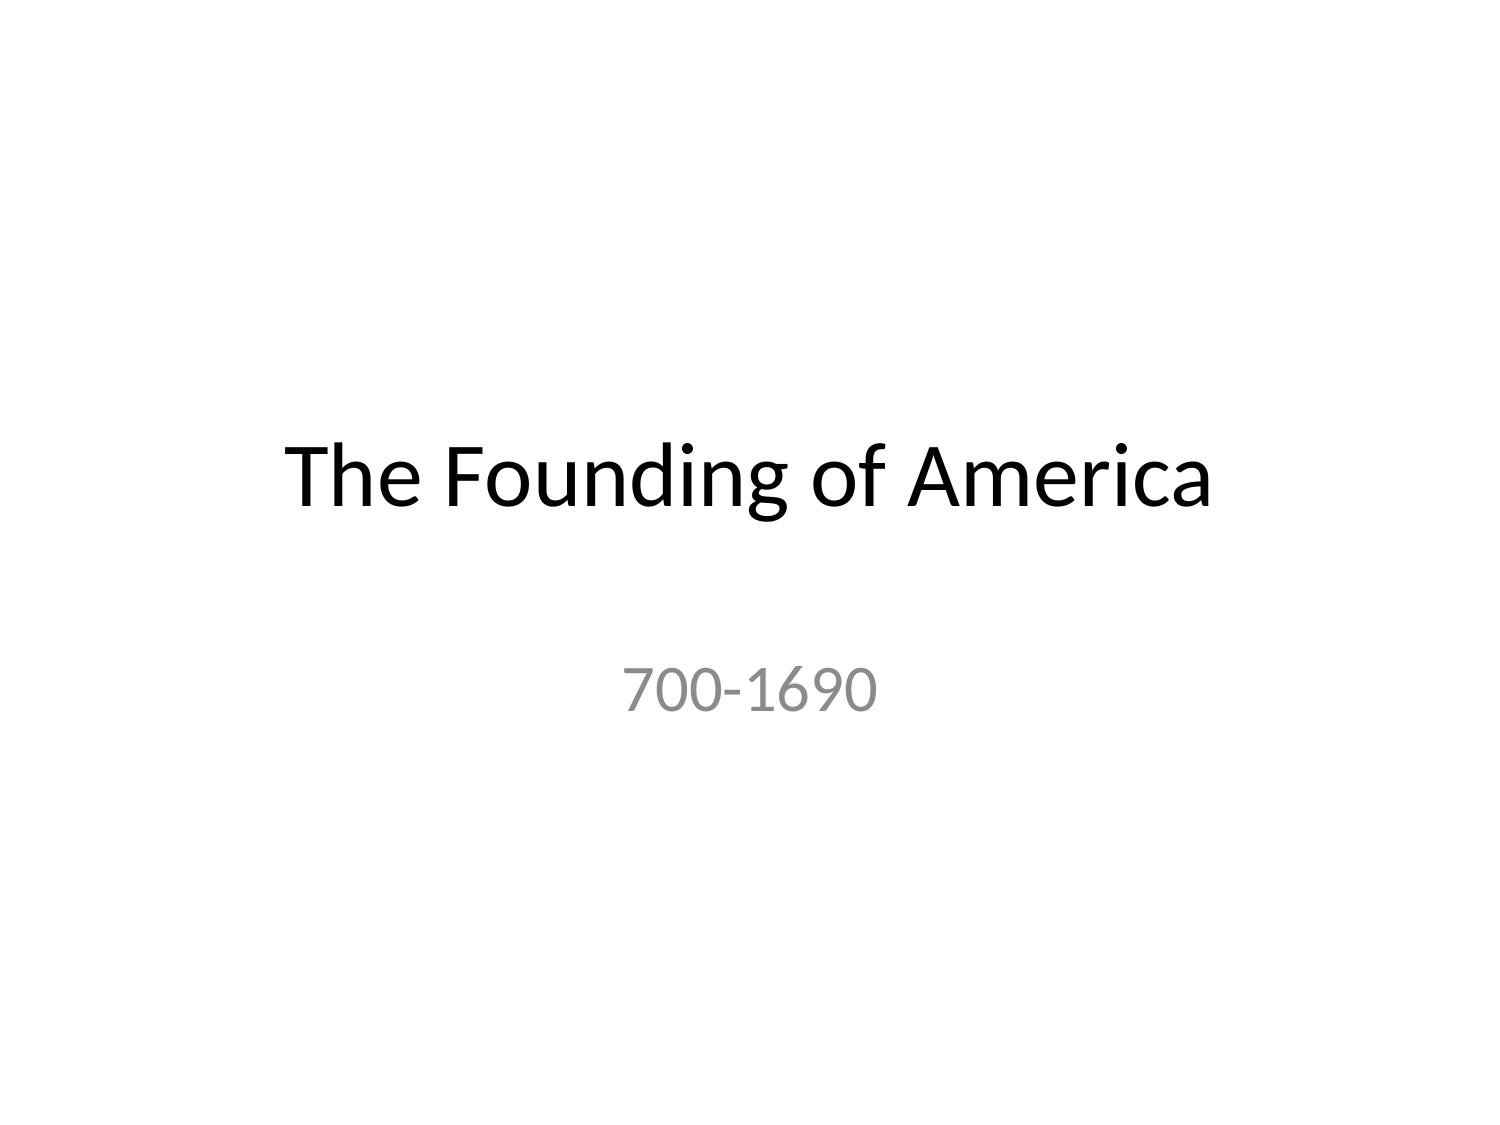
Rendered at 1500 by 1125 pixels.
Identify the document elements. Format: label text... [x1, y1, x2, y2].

title The Founding of America [112, 349, 1388, 591]
subtitle 700-1690 [225, 637, 1275, 925]
